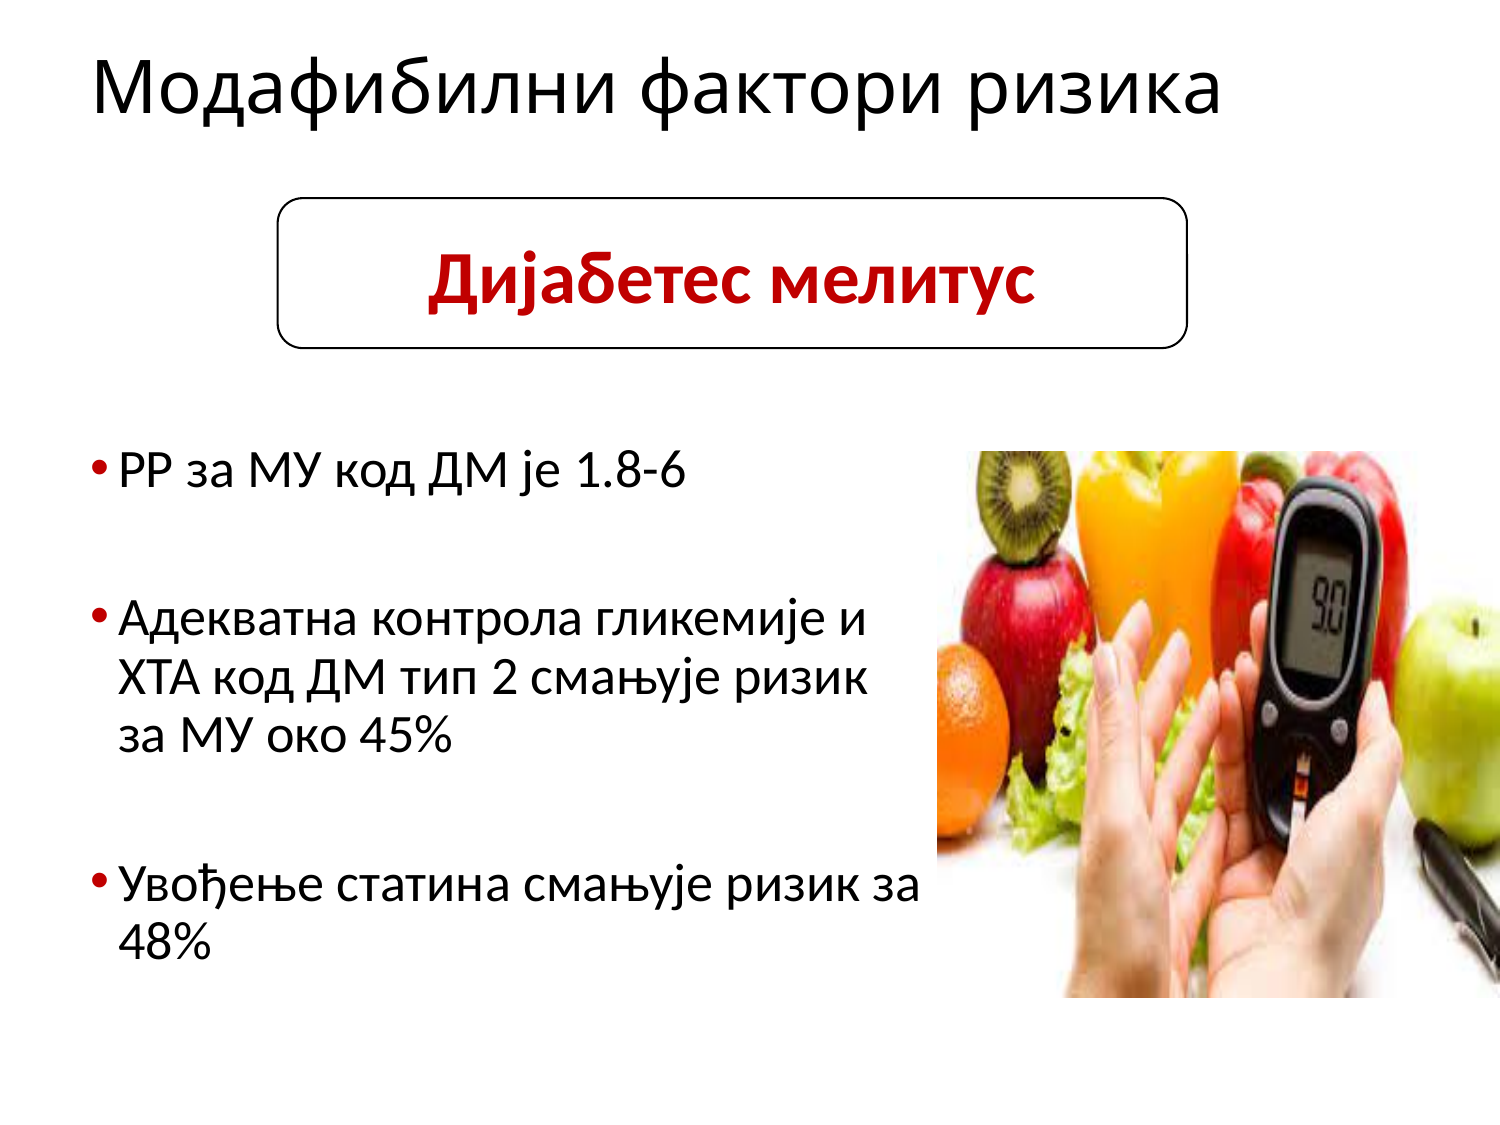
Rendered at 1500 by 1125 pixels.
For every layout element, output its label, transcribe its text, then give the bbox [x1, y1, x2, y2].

text_box Дијабетес мелитус [276, 197, 1189, 350]
list РР за МУ код ДМ је 1.8-6 Адекватна контрола гликемије и ХТА код ДМ тип 2 смањује ризик за МУ око 45% Увођење статина смањује ризик за 48% [75, 220, 939, 1102]
picture [937, 451, 1500, 998]
title Модафибилни фактори ризика [75, 40, 1451, 220]
